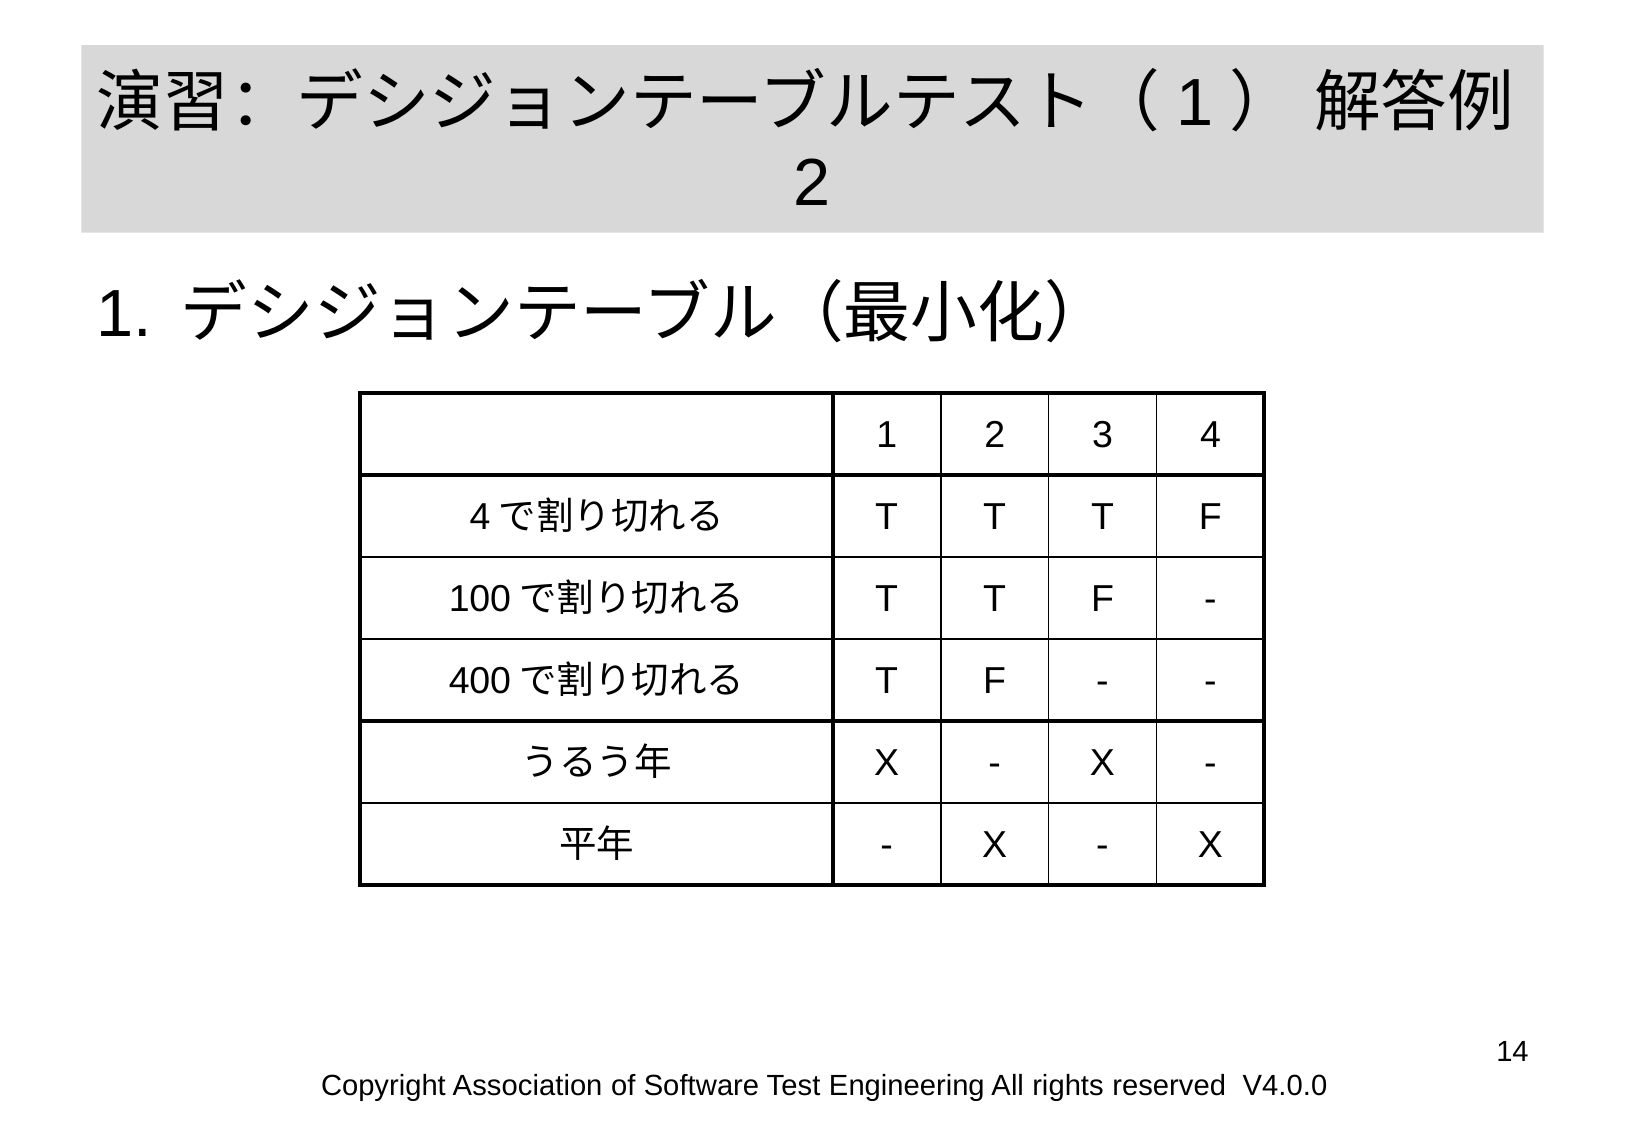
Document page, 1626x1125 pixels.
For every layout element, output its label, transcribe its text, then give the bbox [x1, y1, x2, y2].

table_cell T [942, 477, 1048, 556]
table_cell T [1049, 477, 1156, 556]
table_cell - [1049, 640, 1156, 719]
table_cell - [1157, 640, 1262, 719]
table_cell - [1049, 804, 1156, 883]
table_cell - [942, 723, 1048, 802]
slide_number ‹#› [1164, 1024, 1544, 1103]
table_cell 平年 [362, 804, 831, 883]
table_cell F [1049, 558, 1156, 638]
table_header [362, 395, 831, 473]
table_cell F [942, 640, 1048, 719]
list デシジョンテーブル（最小化） [81, 262, 1544, 1005]
table_cell F [1157, 477, 1262, 556]
table_cell X [1049, 723, 1156, 802]
table_header 2 [942, 395, 1048, 473]
table_cell X [835, 723, 940, 802]
table_cell T [835, 477, 940, 556]
table_cell 4で割り切れる [362, 477, 831, 556]
table_cell 100で割り切れる [362, 558, 831, 638]
table_header 1 [835, 395, 940, 473]
table_cell X [1157, 804, 1262, 883]
table_cell X [942, 804, 1048, 883]
table_cell - [1157, 558, 1262, 638]
table_cell T [835, 558, 940, 638]
table_cell T [835, 640, 940, 719]
table_header 4 [1157, 395, 1262, 473]
footer Copyright Association of Software Test Engineering All rights reserved V4.0.0 [233, 1058, 1415, 1103]
table_cell うるう年 [362, 723, 831, 802]
table_cell T [942, 558, 1048, 638]
title 演習：デシジョンテーブルテスト（1） 解答例2 [81, 45, 1544, 233]
table_cell - [1157, 723, 1262, 802]
table_cell 400で割り切れる [362, 640, 831, 719]
table_header 3 [1049, 395, 1156, 473]
table_cell - [835, 804, 940, 883]
